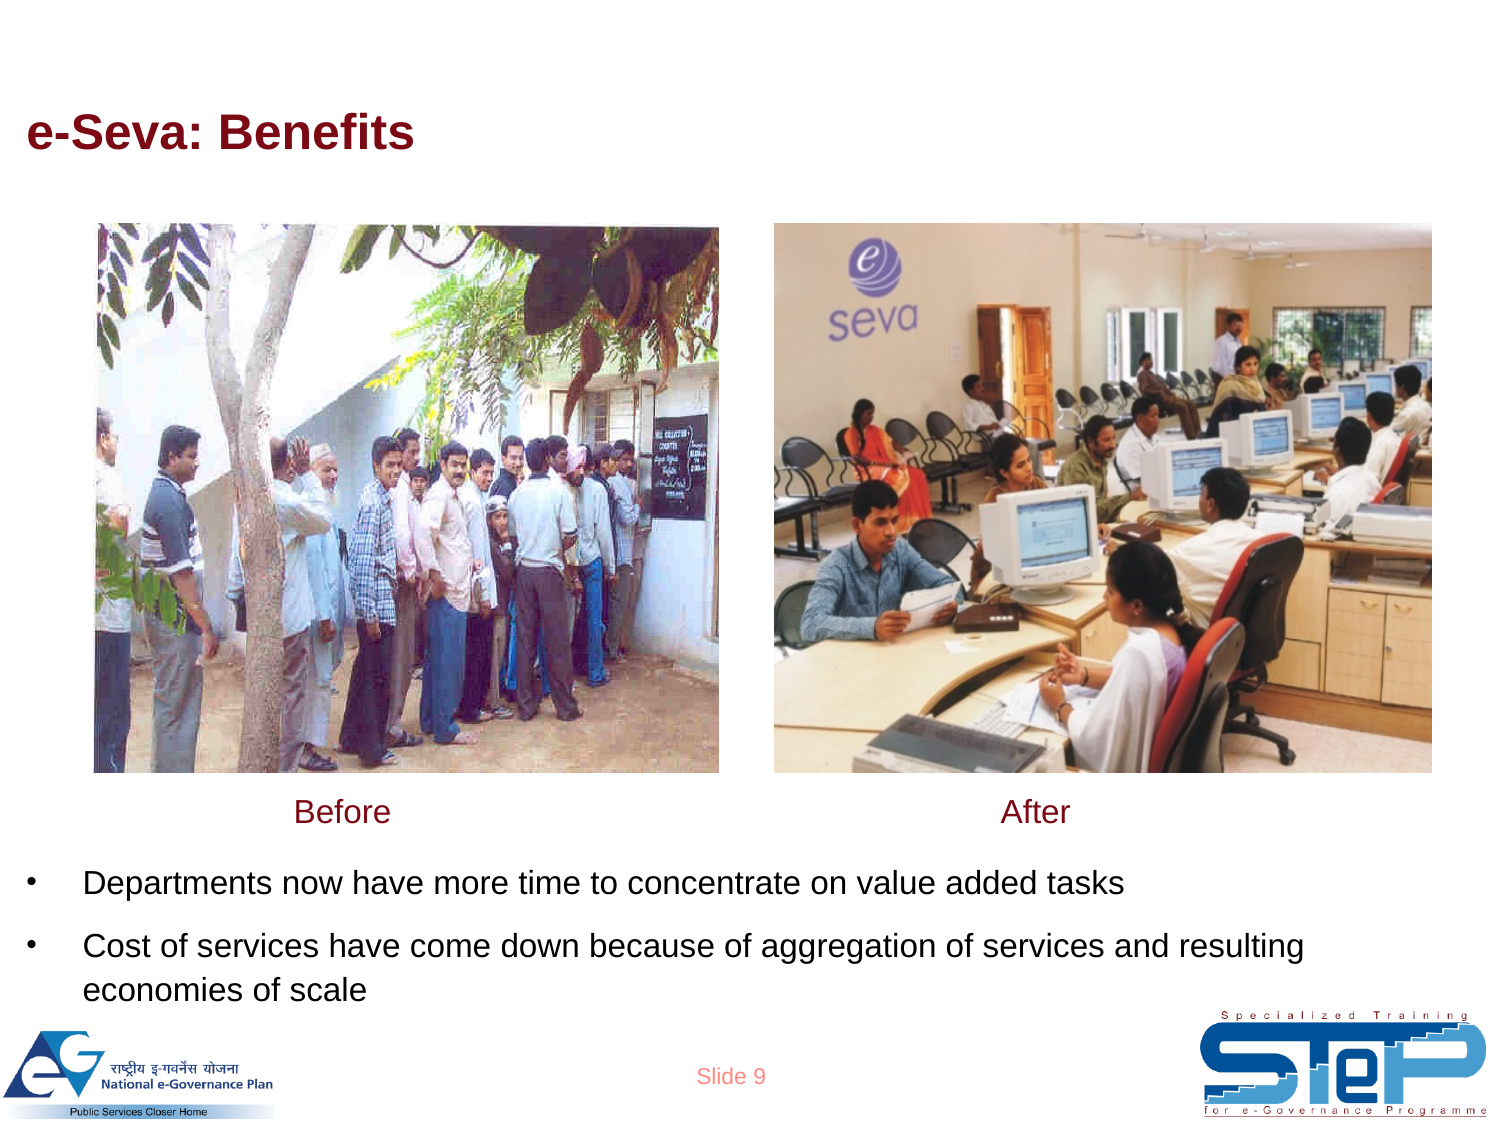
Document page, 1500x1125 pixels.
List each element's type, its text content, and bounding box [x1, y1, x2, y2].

title e-Seva: Benefits [26, 99, 1472, 224]
picture [2, 1031, 275, 1119]
picture [93, 223, 720, 773]
text_box Before [278, 782, 448, 838]
text_box After [985, 782, 1155, 838]
picture [1200, 1011, 1486, 1117]
picture [774, 223, 1433, 773]
list Departments now have more time to concentrate on value added tasks Cost of services have come down because of aggregation of services and resulting economies of scale [26, 856, 1433, 1019]
